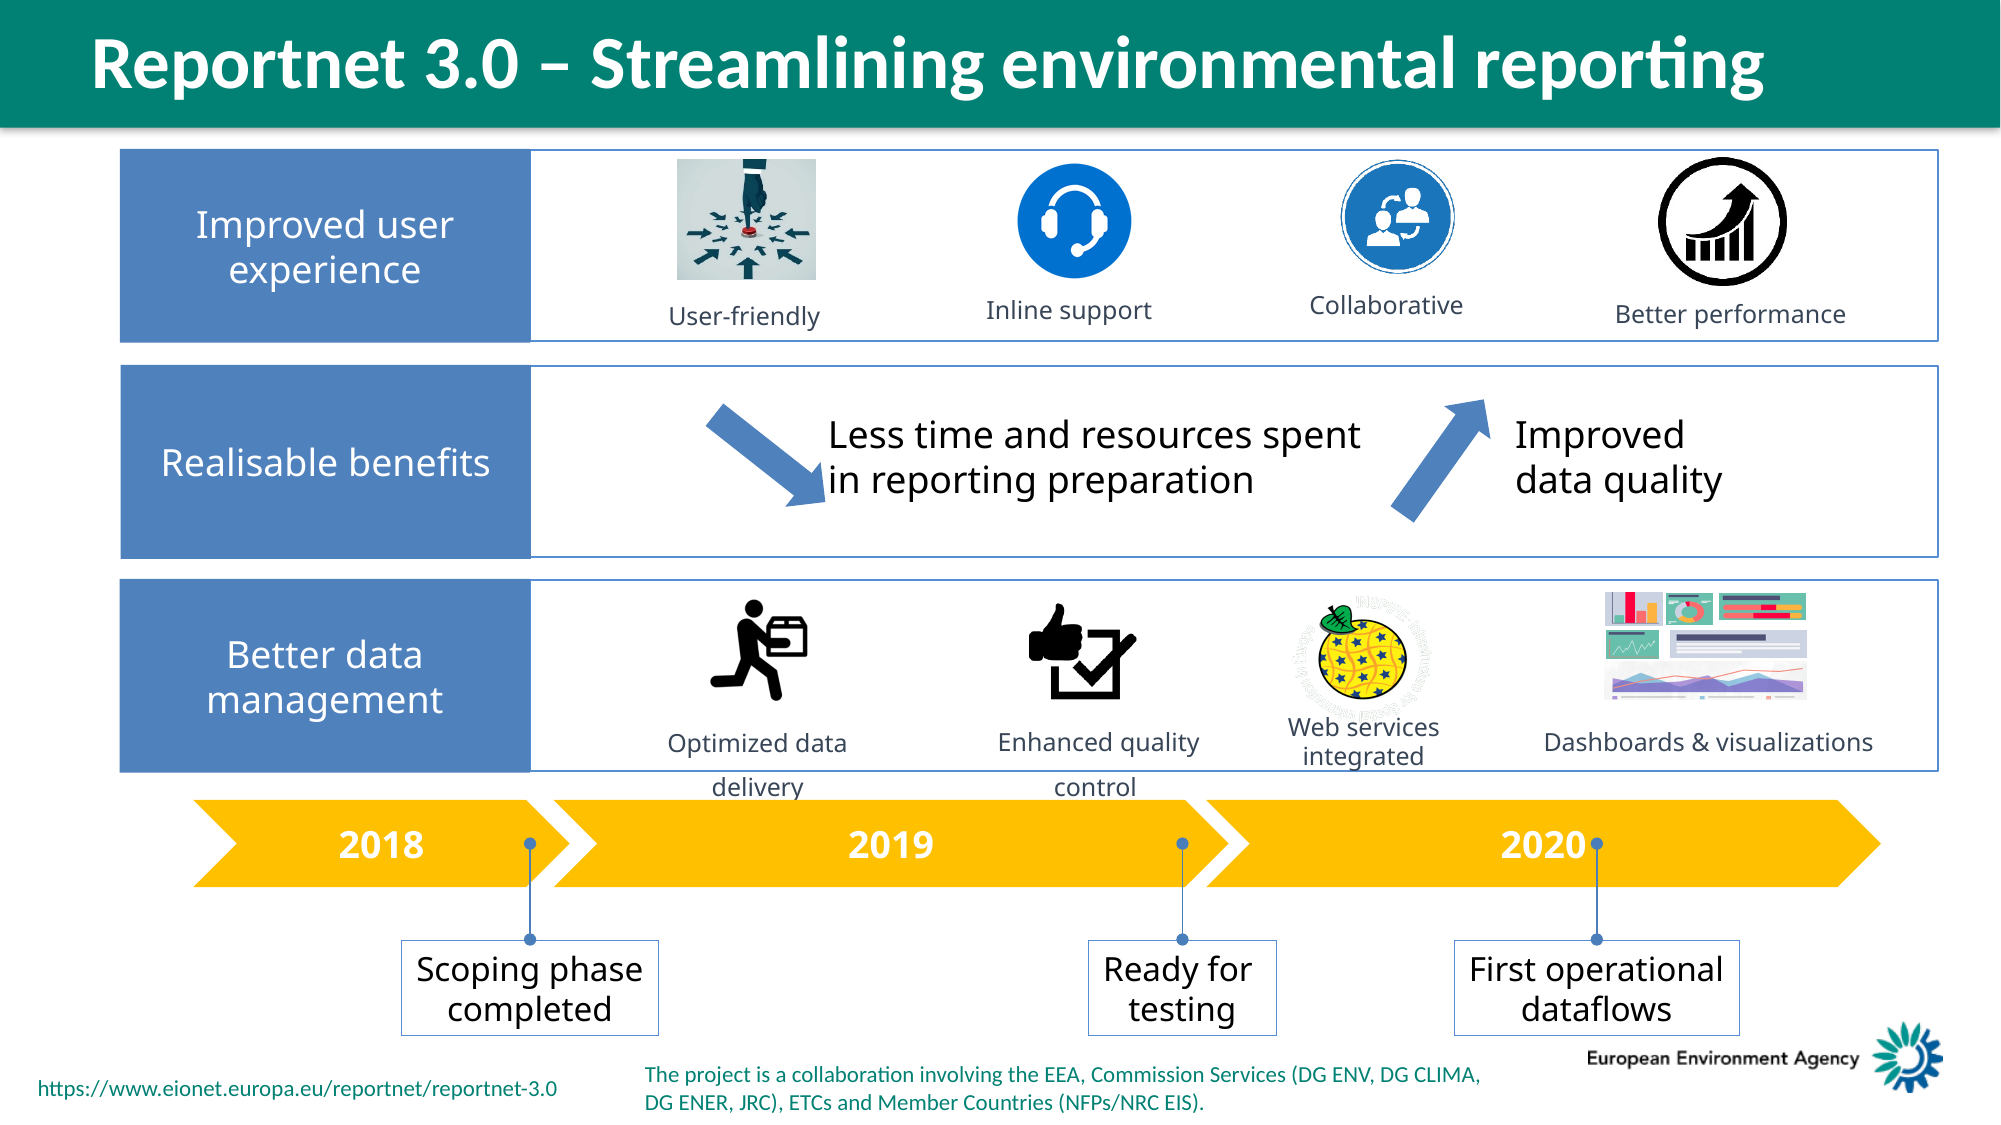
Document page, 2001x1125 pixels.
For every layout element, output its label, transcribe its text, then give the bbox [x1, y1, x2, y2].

list https://www.eionet.europa.eu/reportnet/reportnet-3.0 [22, 1066, 627, 1112]
text_box [532, 148, 1940, 343]
text_box [1151, 578, 1940, 773]
text_box [532, 578, 1012, 773]
text_box Web services integrated [1197, 710, 1531, 771]
text_box Optimized data delivery [621, 712, 895, 797]
picture [679, 594, 836, 707]
text_box 2018 [191, 797, 572, 890]
text_box First operational dataflows [1454, 940, 1740, 1036]
picture [993, 157, 1163, 285]
text_box Better performance [1594, 284, 1868, 329]
text_box Less time and resources spent in reporting preparation [813, 403, 1387, 509]
text_box Realisable benefits [118, 363, 533, 561]
picture [677, 159, 816, 280]
text_box Dashboards & visualizations [1531, 711, 1909, 757]
text_box The project is a collaboration involving the EEA, Commission Services (DG ENV, DG CLIMA, DG ENER, JRC), ETCs and Member Countries (NFPs/NRC EIS). [629, 1052, 1513, 1125]
list Reportnet 3.0 – Streamlining environmental reporting [76, 5, 1922, 117]
text_box Better data management [117, 577, 532, 775]
text_box User-friendly [658, 285, 830, 331]
text_box Improved data quality [1500, 403, 1738, 509]
text_box Scoping phase completed [401, 940, 659, 1036]
text_box [533, 364, 1940, 559]
text_box 2019 [551, 797, 1231, 890]
text_box Improved user experience [118, 147, 532, 345]
picture [1658, 157, 1787, 286]
text_box [703, 401, 813, 509]
text_box Inline support [949, 279, 1189, 325]
text_box Collaborative [1250, 275, 1524, 320]
text_box Enhanced quality control [949, 712, 1242, 802]
text_box 2020 [1204, 797, 1884, 890]
text_box [1388, 397, 1493, 525]
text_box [1604, 592, 1808, 701]
picture [1289, 592, 1436, 726]
picture [1011, 580, 1154, 722]
picture [1338, 157, 1457, 276]
picture [1588, 1021, 1943, 1093]
text_box Ready for testing [1088, 940, 1277, 1036]
